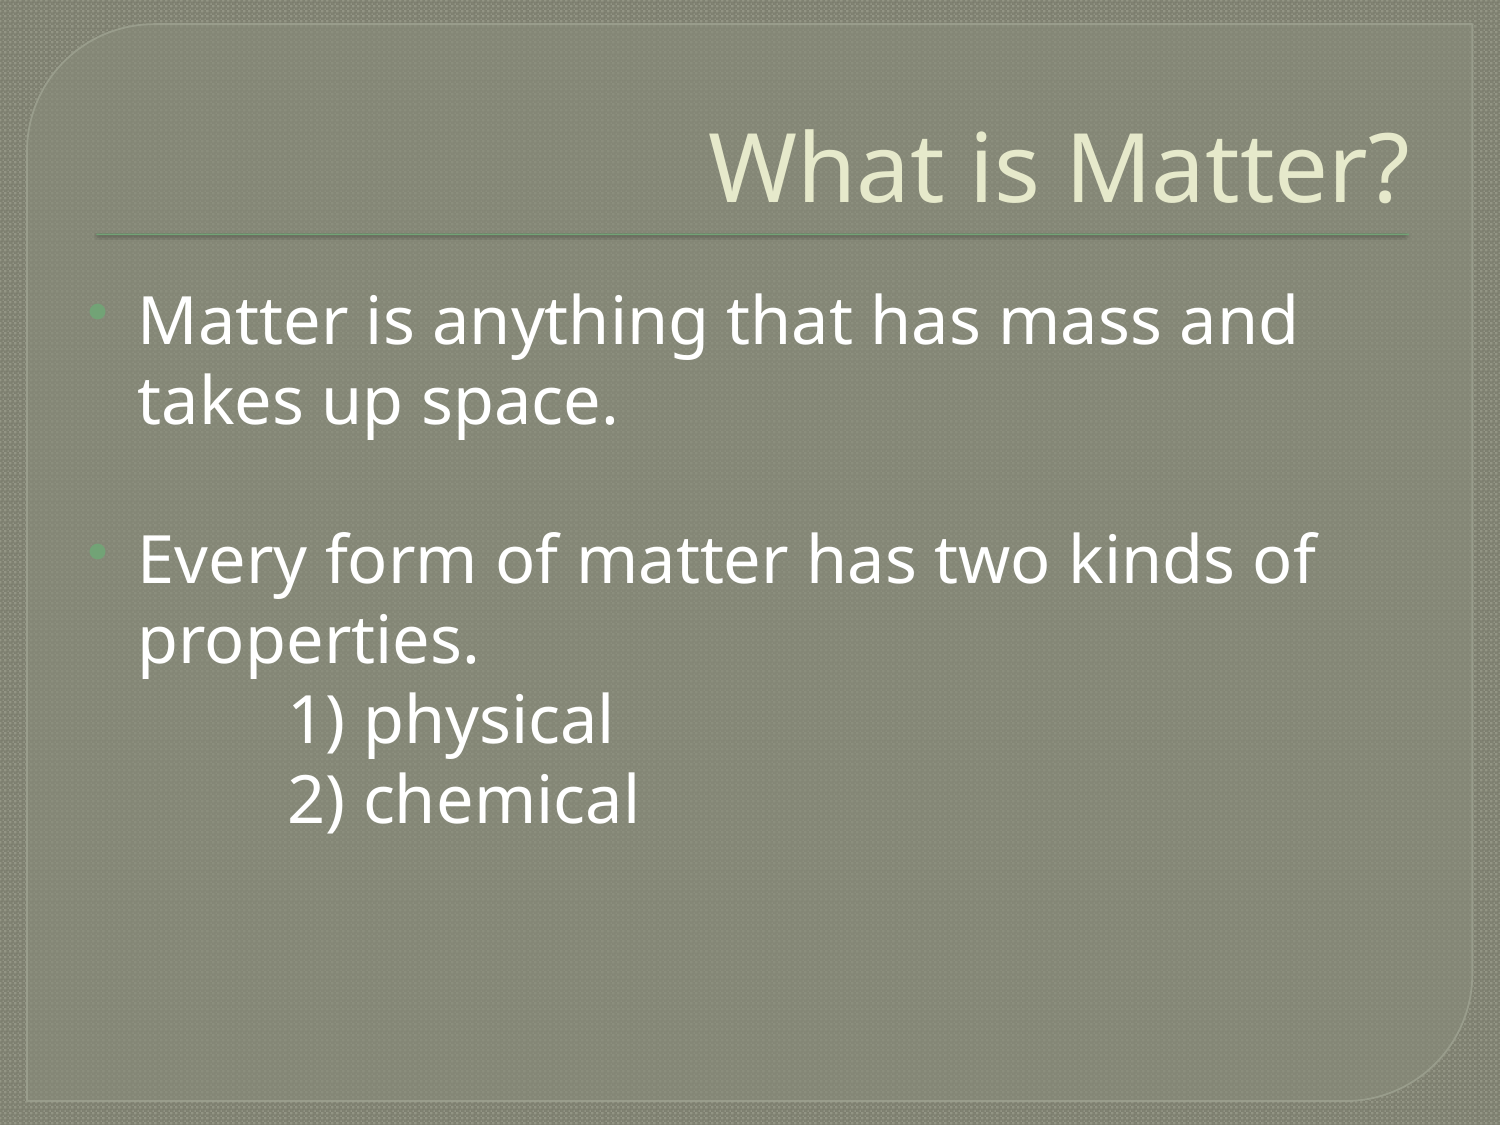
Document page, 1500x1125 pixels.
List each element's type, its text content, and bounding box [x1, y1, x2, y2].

title What is Matter? [75, 41, 1425, 230]
list Matter is anything that has mass and takes up space. Every form of matter has two kinds of properties. 1) physical 2) chemical [75, 270, 1425, 1013]
